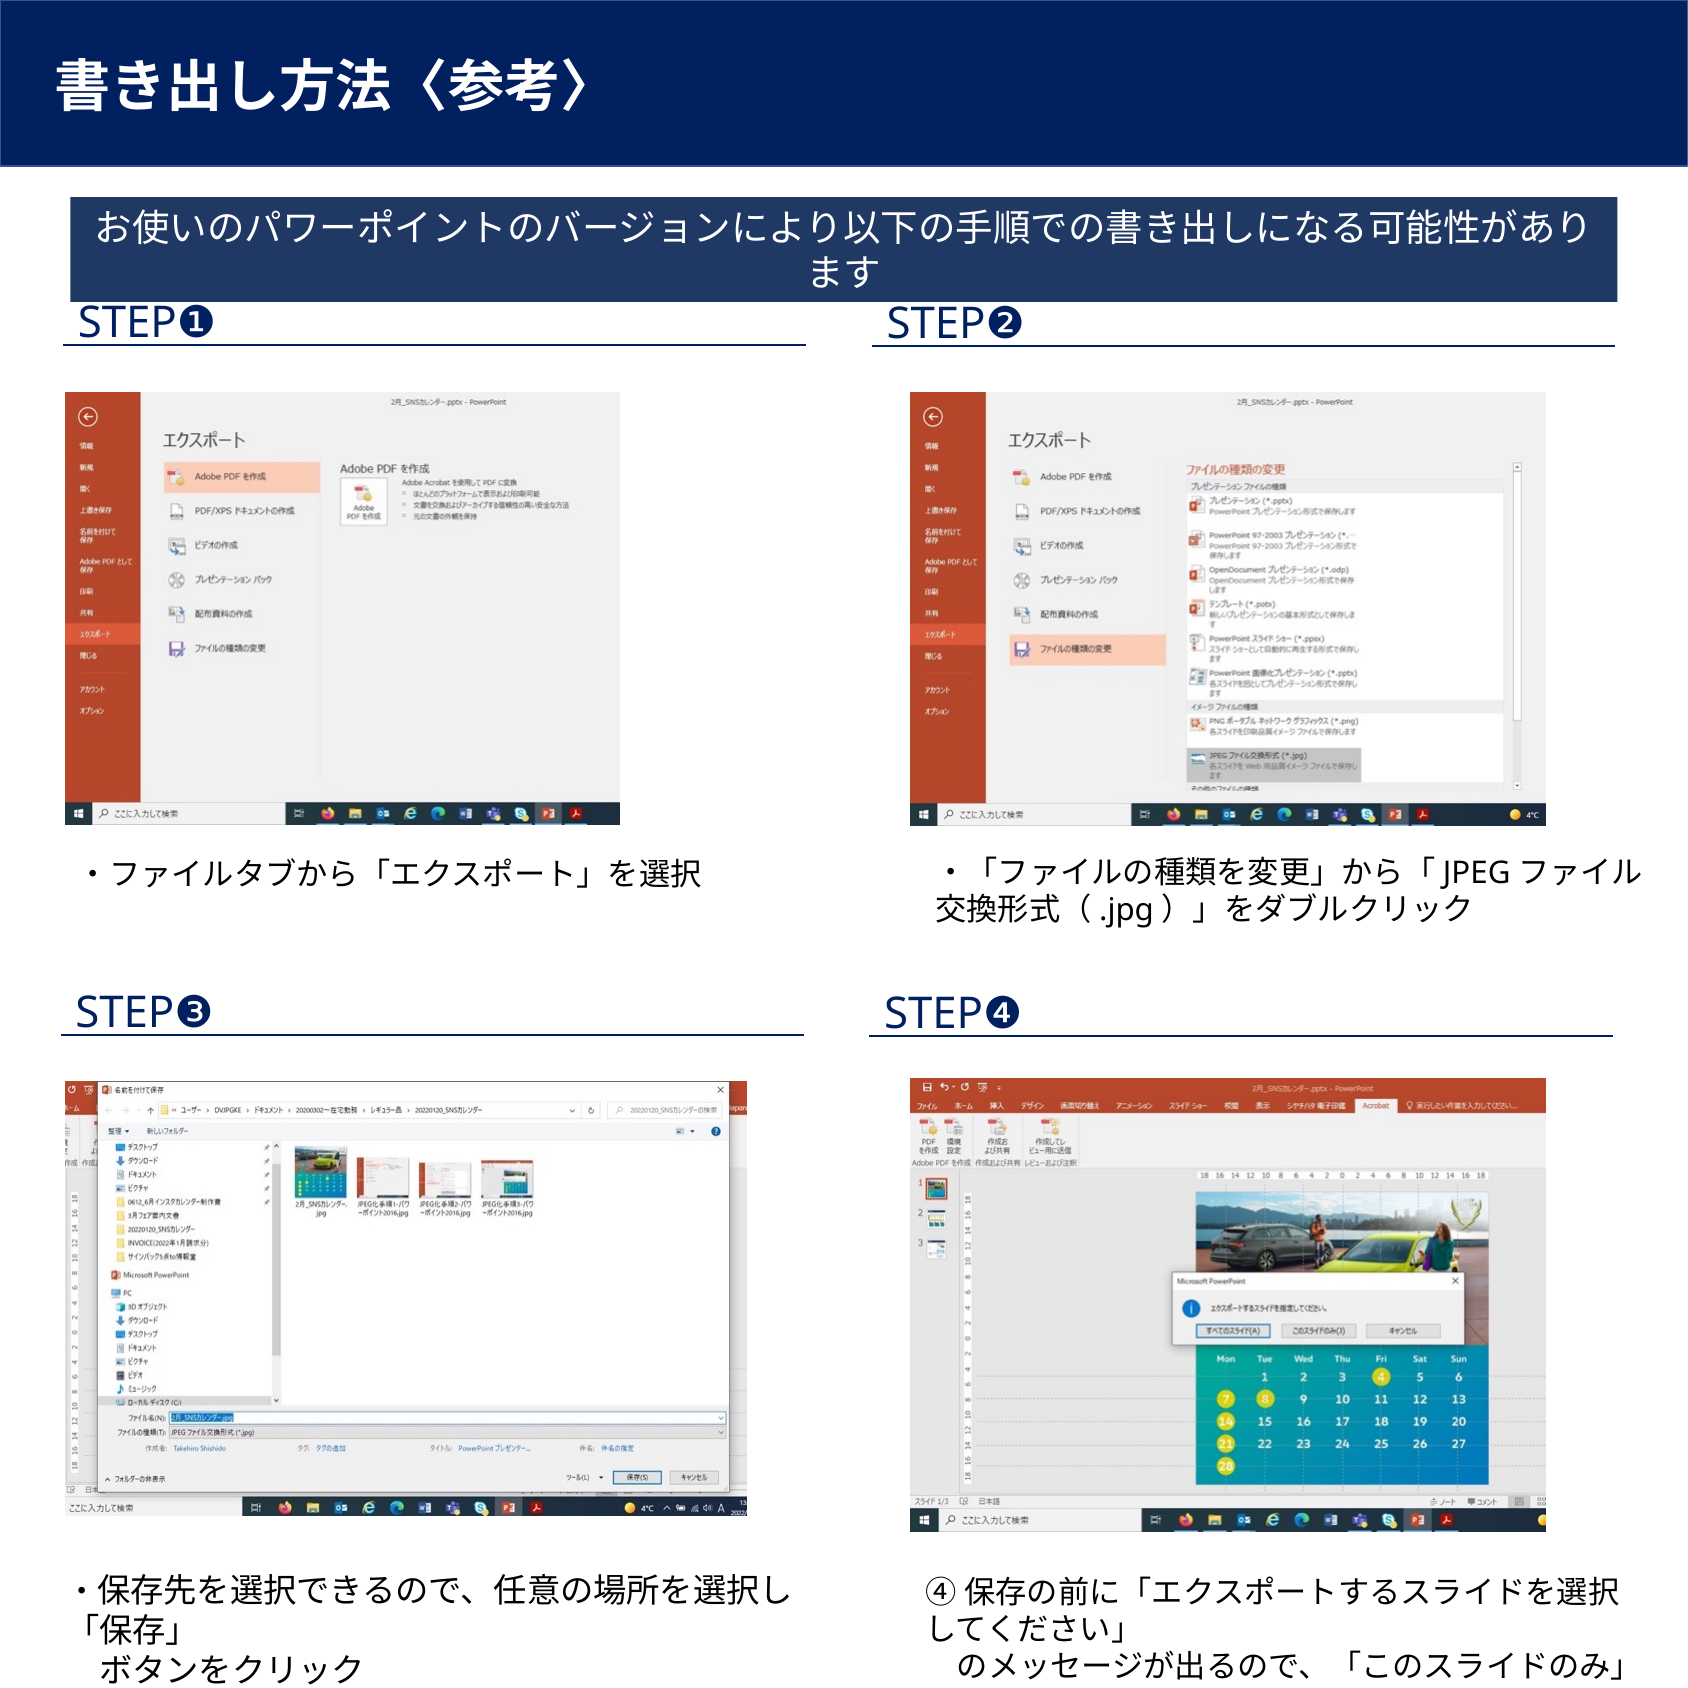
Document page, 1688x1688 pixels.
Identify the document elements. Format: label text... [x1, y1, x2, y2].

text_box STEP❷ [871, 287, 1364, 345]
text_box 書き出し方法〈参考〉 [39, 43, 1320, 126]
text_box STEP❹ [869, 1037, 1361, 1045]
text_box STEP❷ [871, 346, 1364, 355]
text_box STEP❹ [869, 976, 1361, 1035]
picture [65, 392, 620, 825]
text_box お使いのパワーポイントのバージョンにより以下の手順での書き出しになる可能性があります [70, 197, 1618, 302]
text_box STEP❶ [63, 346, 555, 354]
text_box ・保存先を選択できるので、任意の場所を選択し「保存」 ボタンをクリック [51, 1562, 863, 1688]
text_box STEP❸ [60, 976, 552, 1034]
text_box ・ファイルタブから「エクスポート」を選択 [63, 846, 747, 899]
text_box ④保存の前に「エクスポートするスライドを選択してください」 のメッセージが出るので、「このスライドのみ」を選択 [910, 1564, 1663, 1688]
text_box STEP❶ [63, 286, 555, 344]
picture [910, 392, 1546, 826]
picture [65, 1078, 747, 1516]
picture [910, 1078, 1546, 1532]
text_box STEP❸ [60, 1036, 552, 1044]
text_box ・「ファイルの種類を変更」から「JPEGファイル交換形式（.jpg）」をダブルクリック [920, 844, 1663, 935]
text_box [0, 0, 1688, 167]
